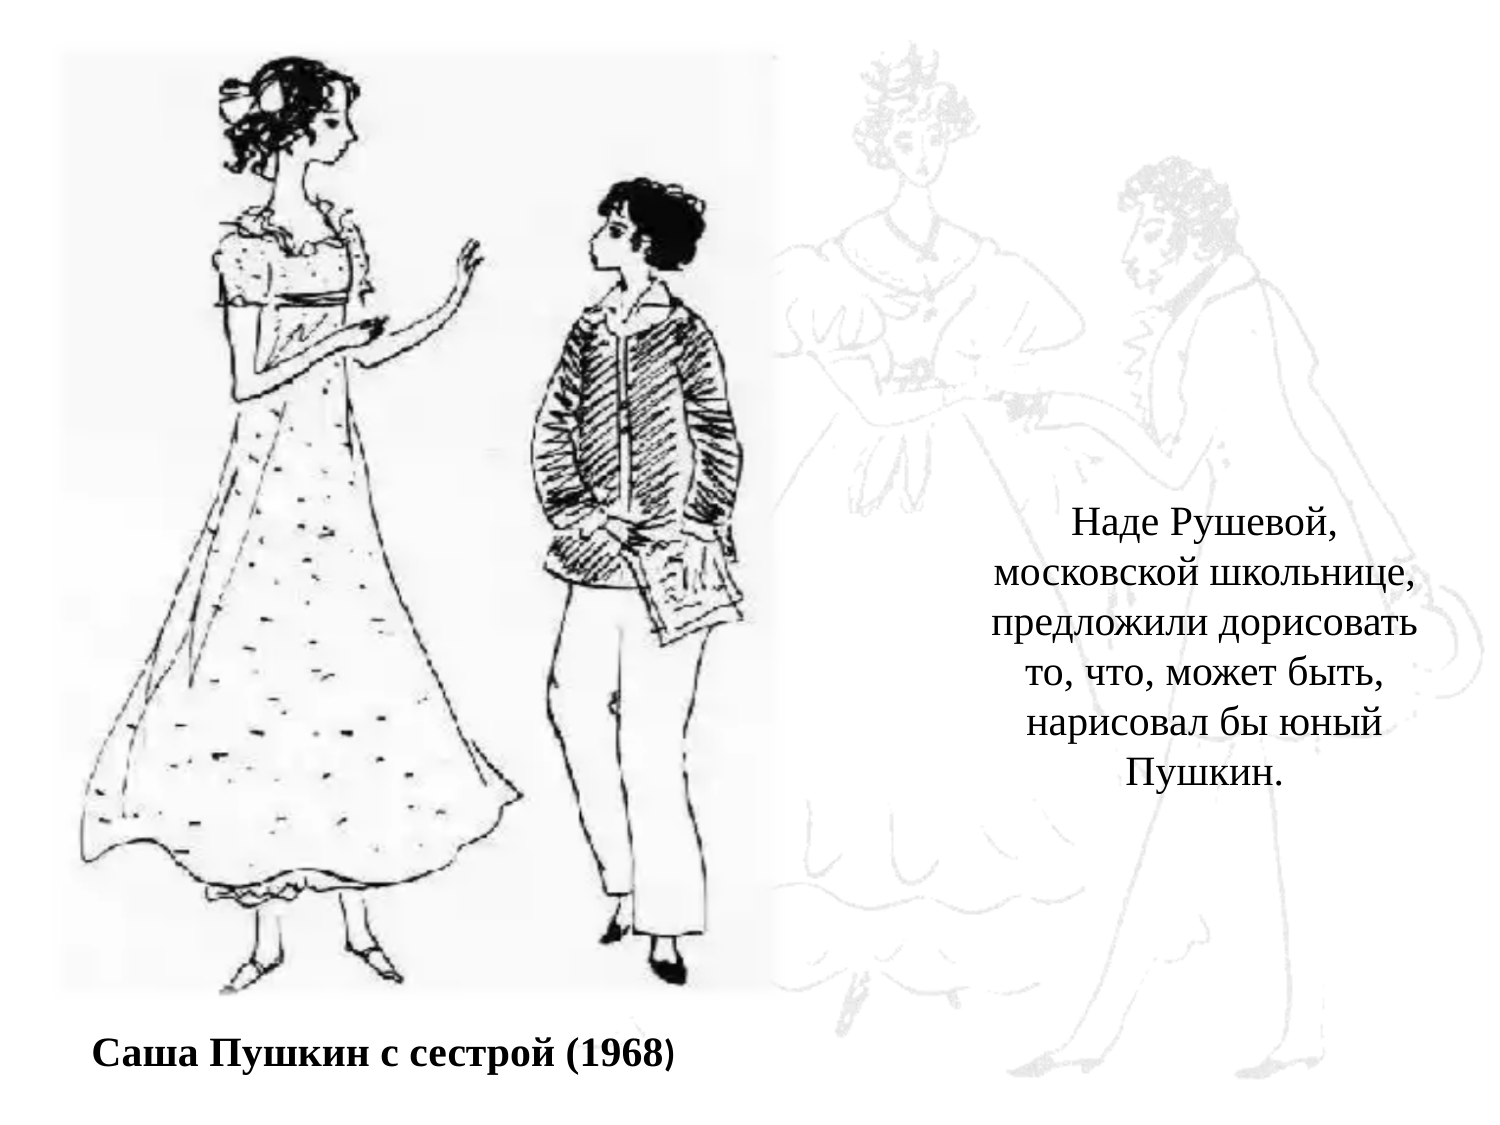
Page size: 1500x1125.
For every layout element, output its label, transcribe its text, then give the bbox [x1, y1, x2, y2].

text_box Саша Пушкин с сестрой (1968) [76, 1016, 549, 1082]
picture [52, 0, 1500, 1125]
